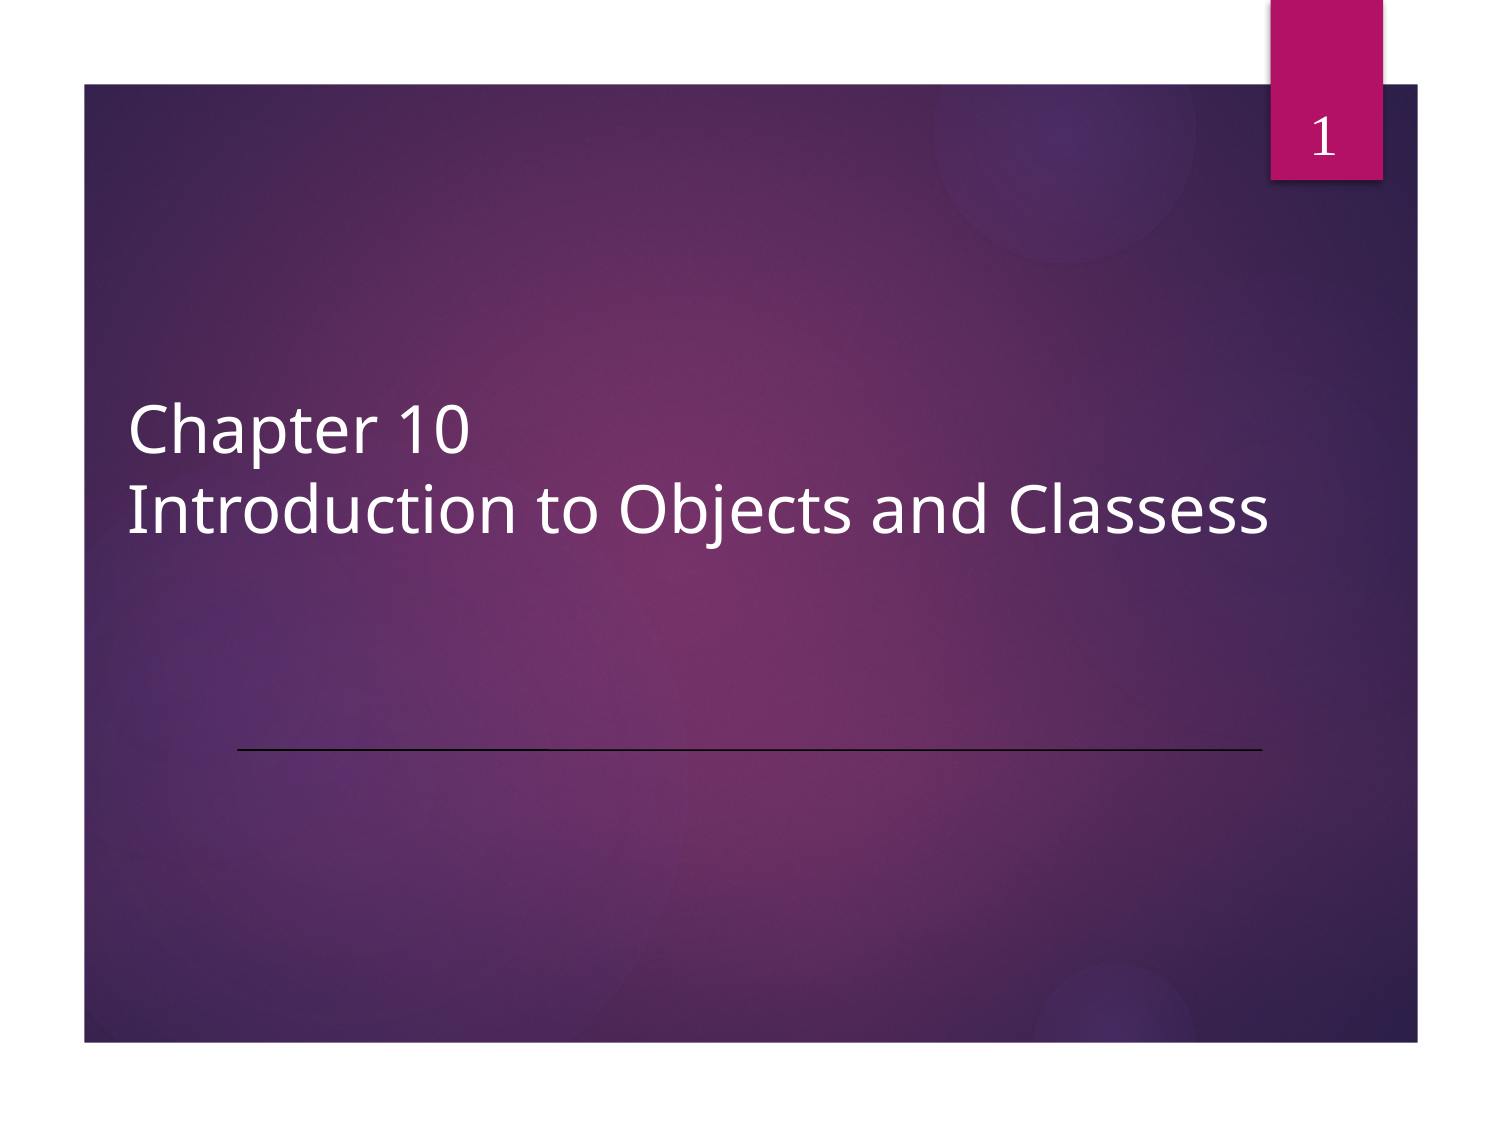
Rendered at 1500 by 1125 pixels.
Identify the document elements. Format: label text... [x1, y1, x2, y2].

slide_number 1 [1259, 48, 1390, 175]
title Chapter 10 Introduction to Objects and Classess [112, 372, 1388, 561]
